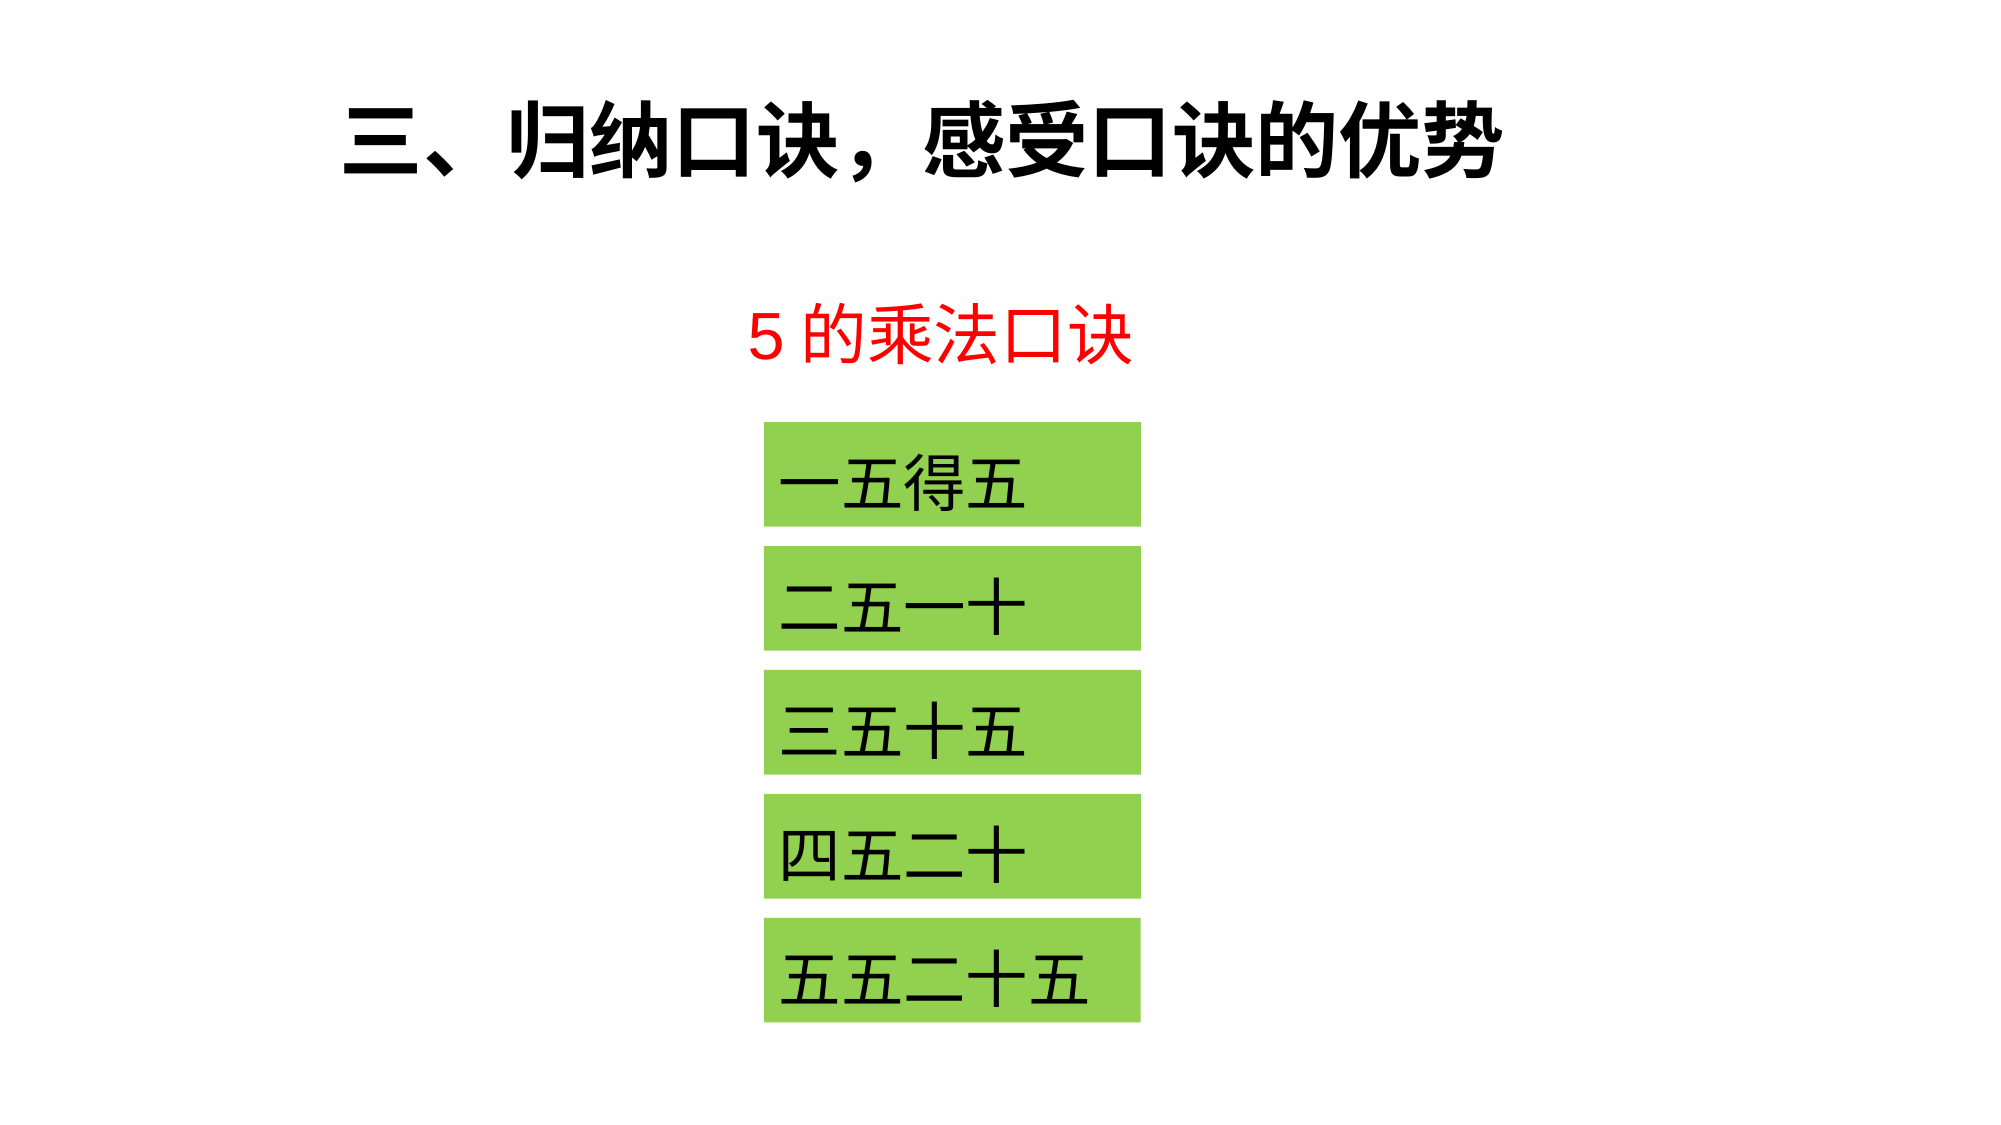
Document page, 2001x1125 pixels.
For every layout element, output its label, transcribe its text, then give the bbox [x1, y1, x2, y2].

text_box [763, 422, 1141, 1024]
title 三、归纳口诀，感受口诀的优势 [324, 68, 1610, 209]
text_box 5的乘法口诀 [655, 269, 1226, 381]
